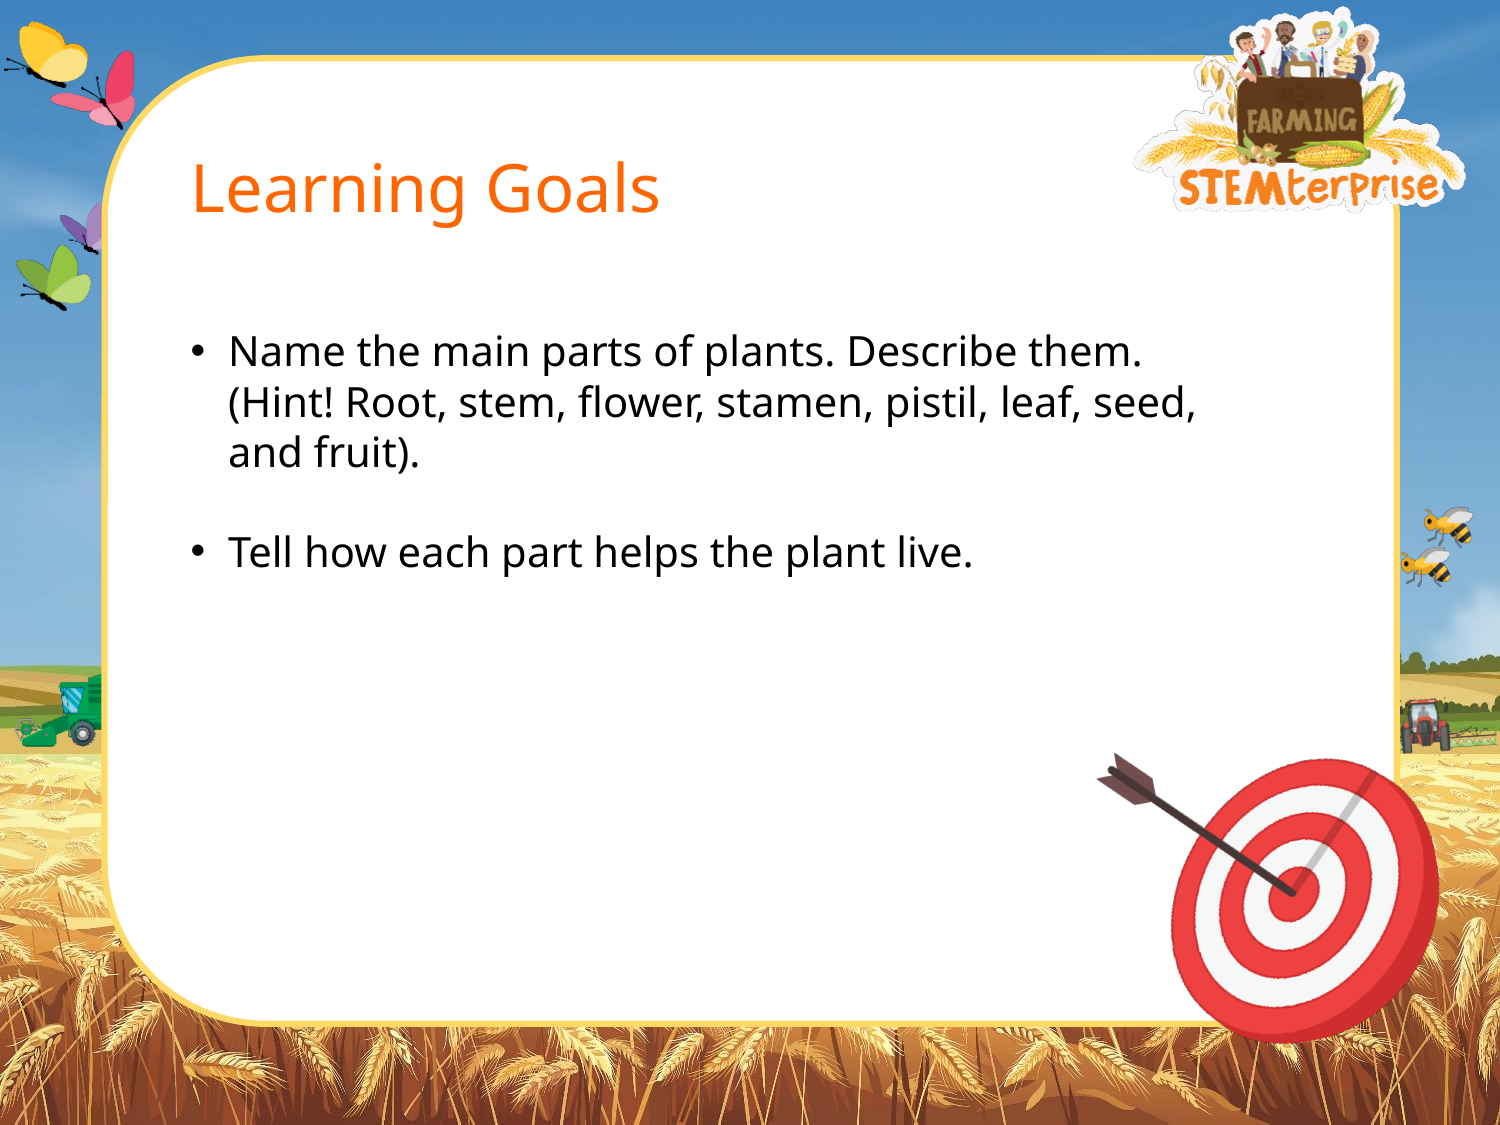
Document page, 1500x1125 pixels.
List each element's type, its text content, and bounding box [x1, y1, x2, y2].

title Learning Goals [175, 125, 1150, 217]
picture [0, 0, 1500, 1125]
list Name the main parts of plants. Describe them. (Hint! Root, stem, flower, stamen, pistil, leaf, seed, and fruit). Tell how each part helps the plant live. [175, 217, 1233, 1001]
